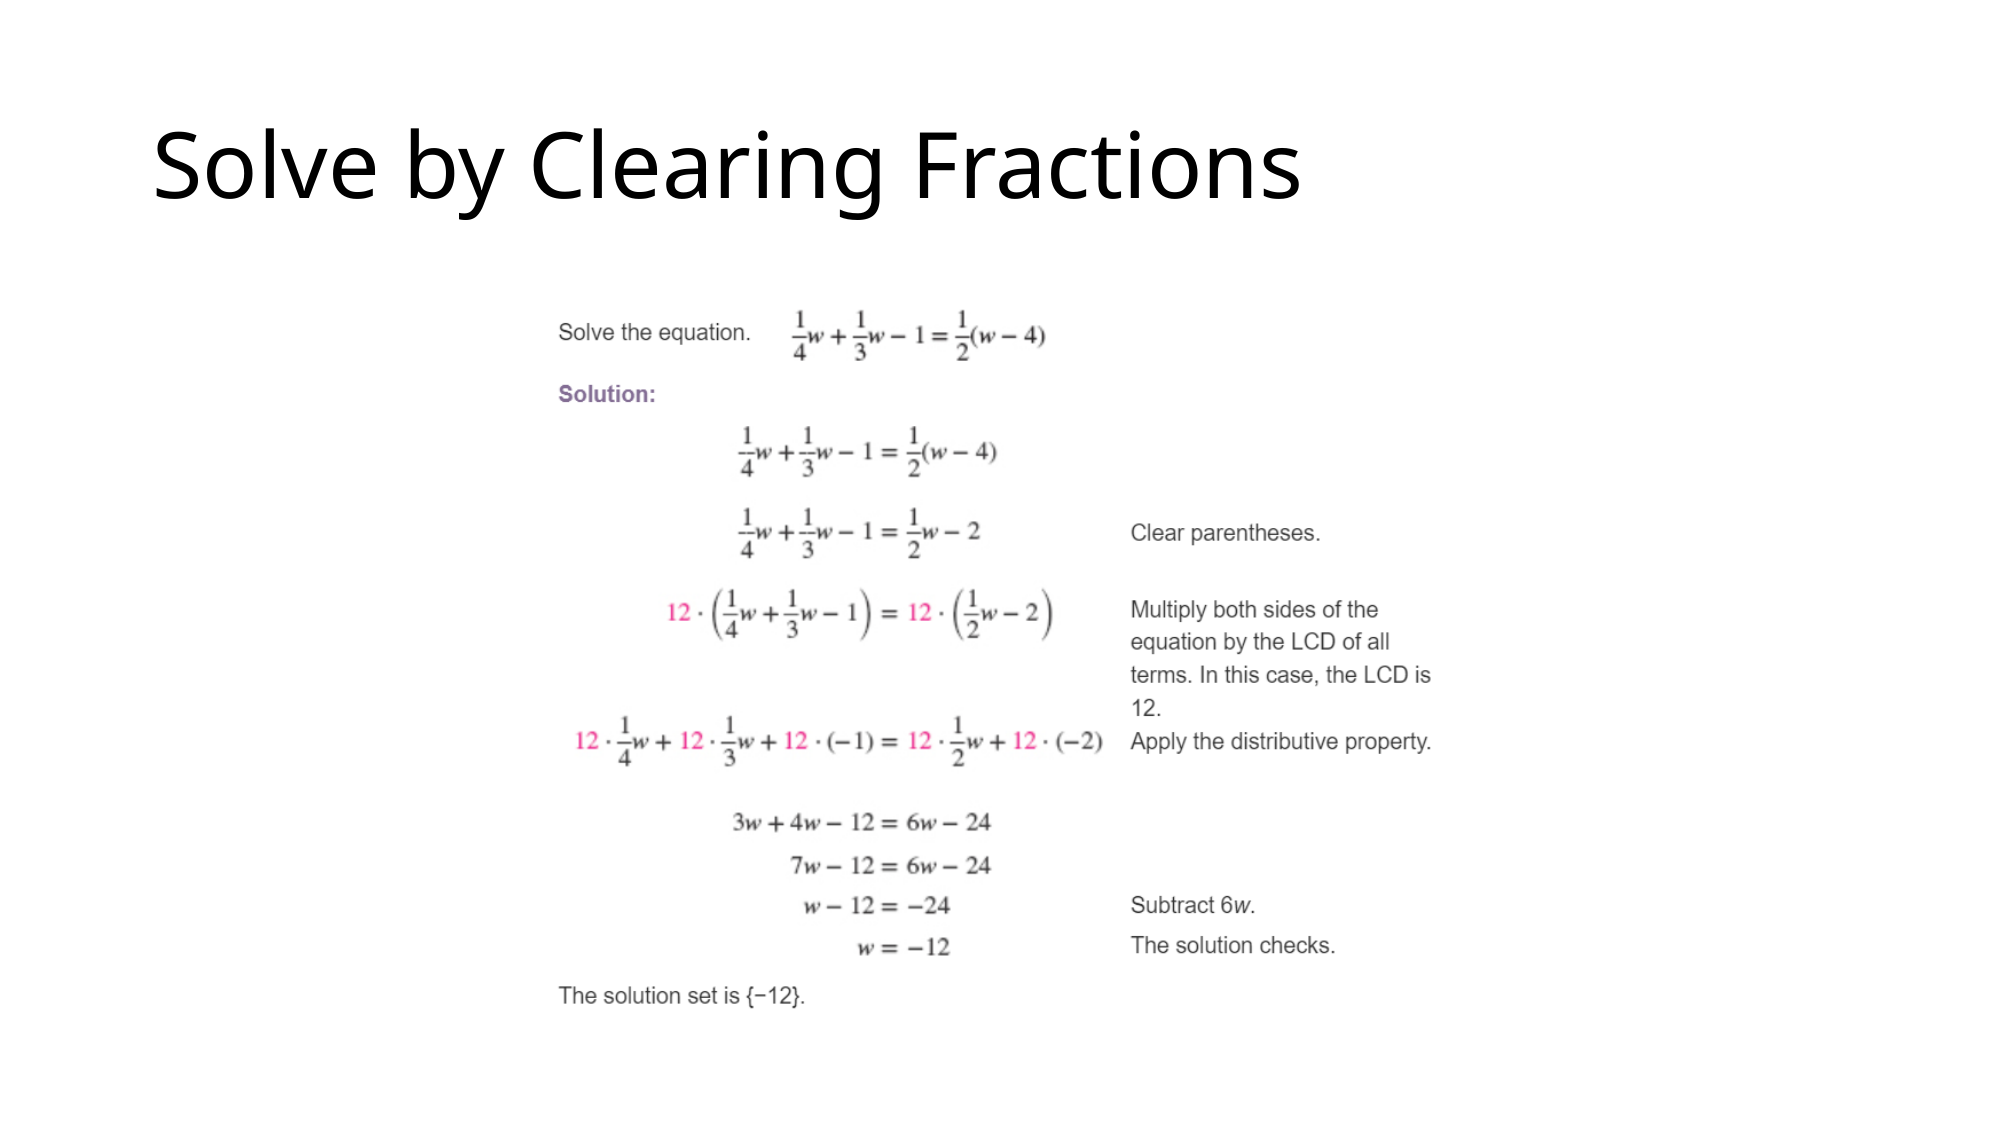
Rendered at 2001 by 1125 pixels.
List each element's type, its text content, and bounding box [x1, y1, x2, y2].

title Solve by Clearing Fractions [137, 59, 1863, 278]
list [552, 299, 1448, 1014]
